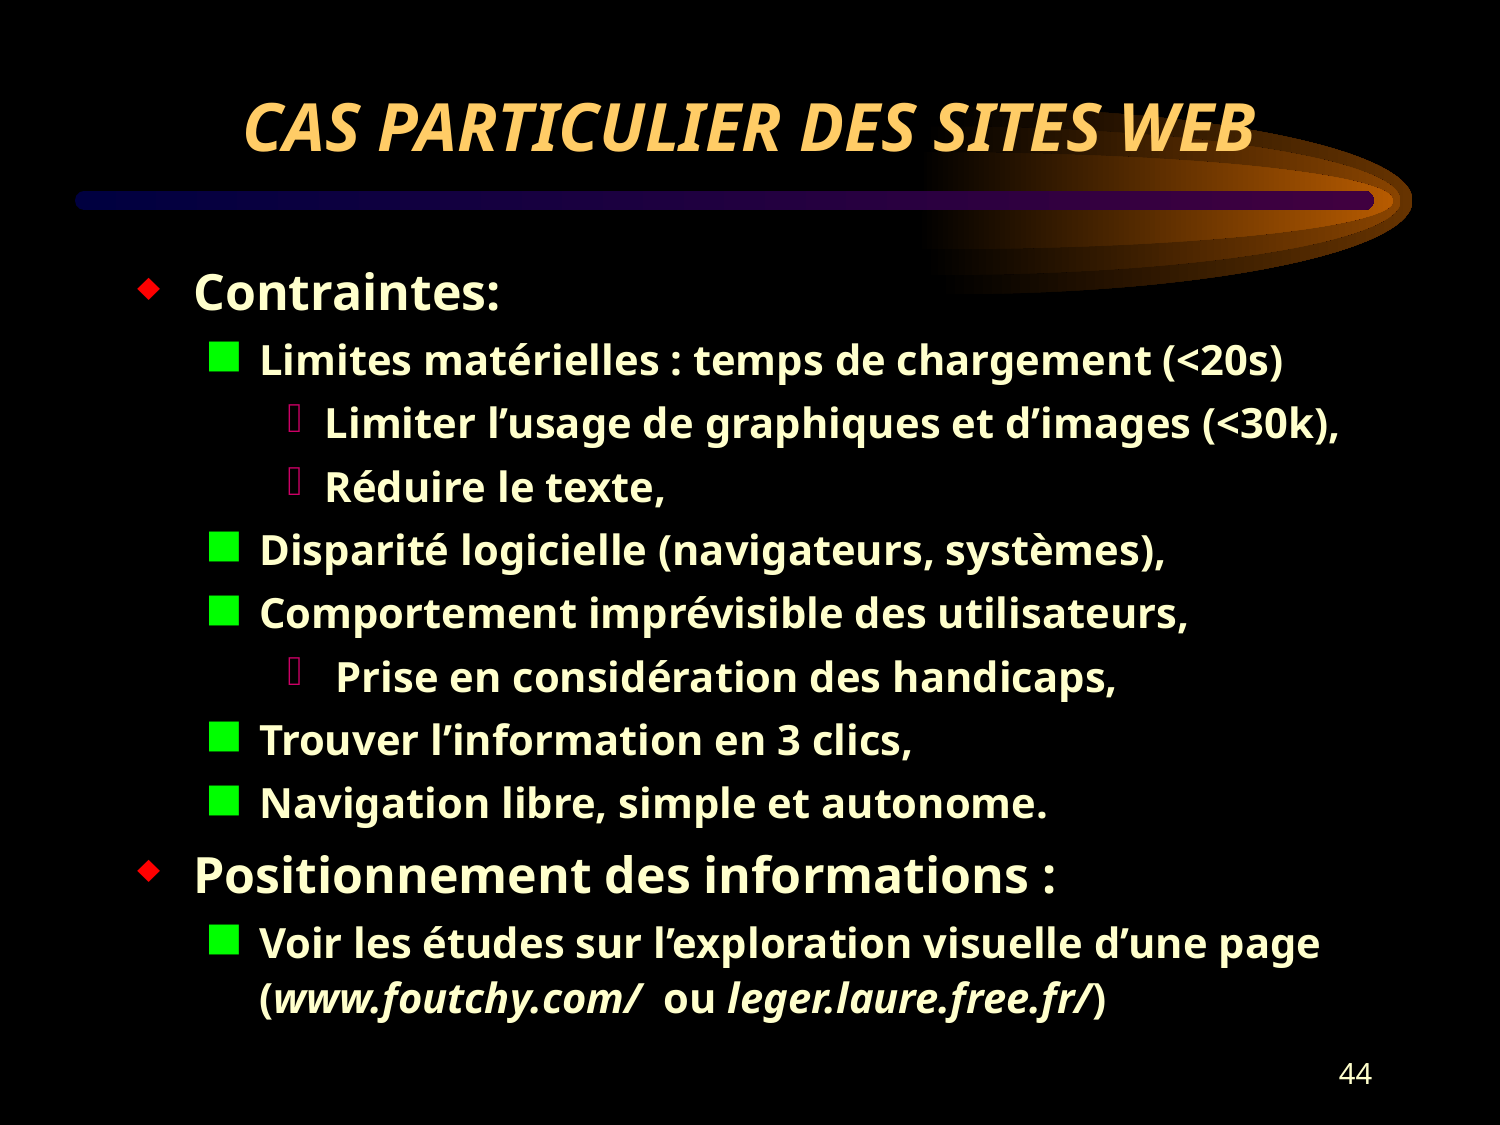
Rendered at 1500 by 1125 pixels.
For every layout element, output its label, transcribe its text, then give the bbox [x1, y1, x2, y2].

slide_number 44 [1074, 1037, 1388, 1113]
list Contraintes: Limites matérielles : temps de chargement (<20s) Limiter l’usage de graphiques et d’images (<30k), Réduire le texte, Disparité logicielle (navigateurs, systèmes), Comportement imprévisible des utilisateurs, Prise en considération des handicaps, Trouver l’information en 3 clics, Navigation libre, simple et autonome. Positionnement des informations : Voir les études sur l’exploration visuelle d’une page (www.foutchy.com/ ou leger.laure.free.fr/) [121, 246, 1398, 923]
title CAS PARTICULIER DES SITES WEB [112, 52, 1388, 241]
